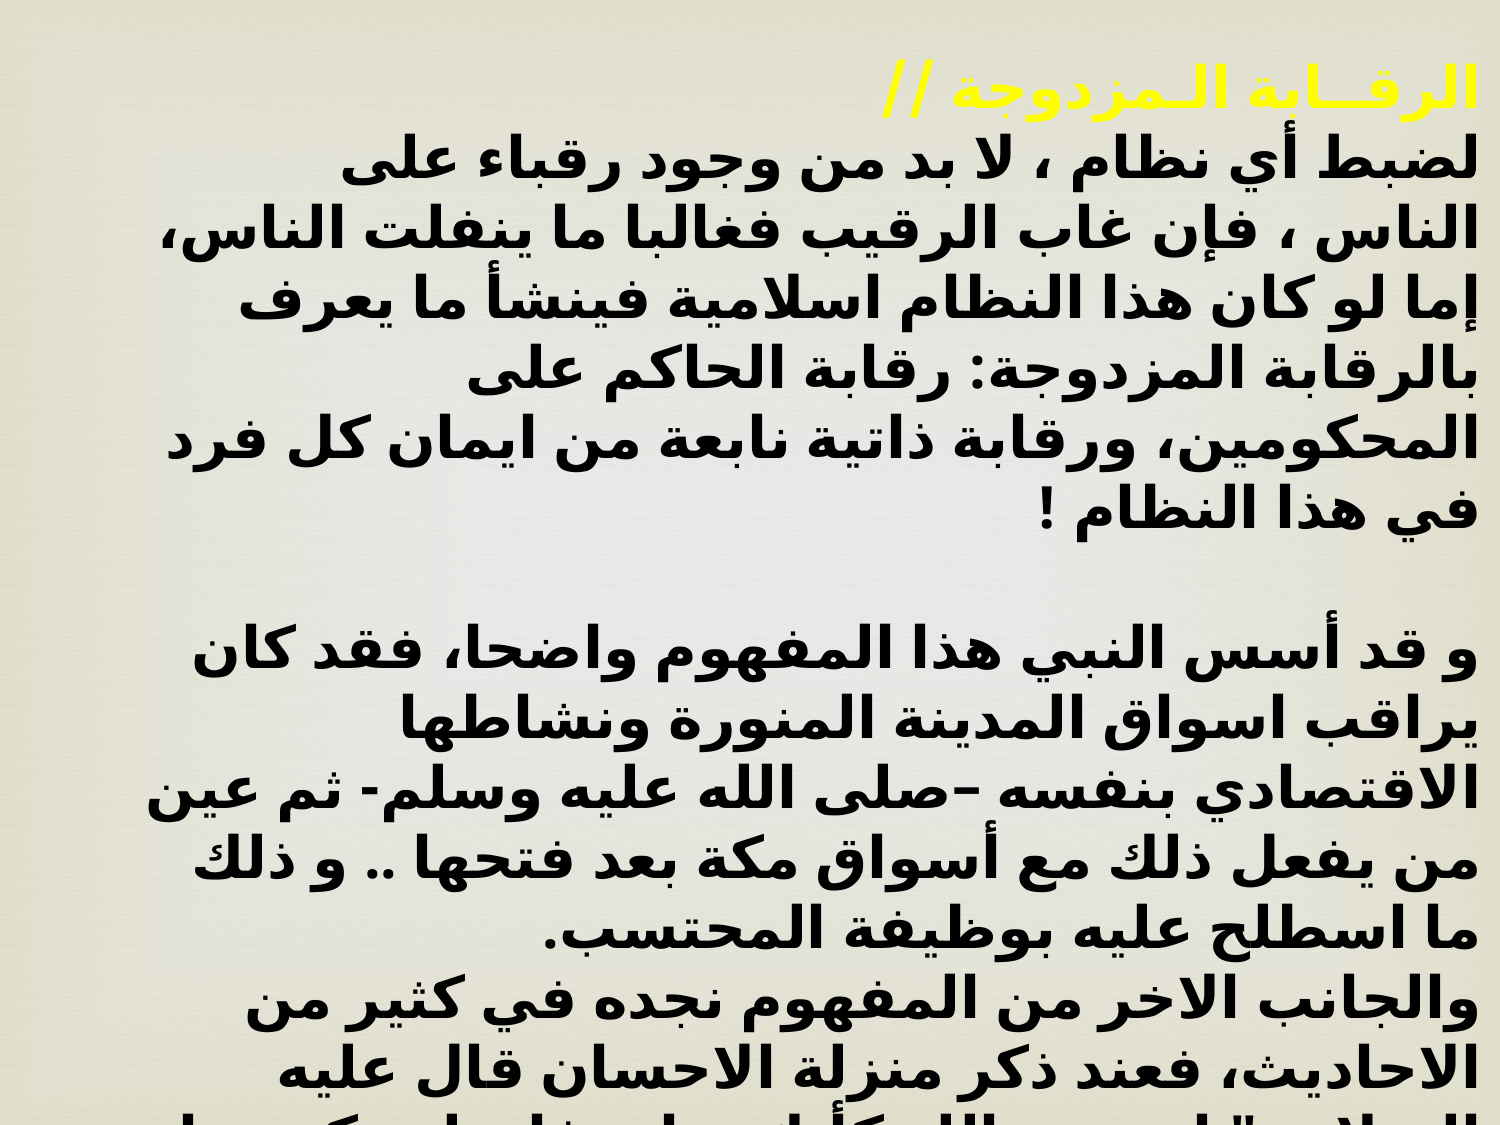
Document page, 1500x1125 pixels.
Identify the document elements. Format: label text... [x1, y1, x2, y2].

text_box الرقــابة الـمزدوجة // لضبط أي نظام ، لا بد من وجود رقباء على الناس ، فإن غاب الرقيب فغالبا ما ينفلت الناس، إما لو كان هذا النظام اسلامية فينشأ ما يعرف بالرقابة المزدوجة: رقابة الحاكم على المحكومين، ورقابة ذاتية نابعة من ايمان كل فرد في هذا النظام ! و قد أسس النبي هذا المفهوم واضحا، فقد كان يراقب اسواق المدينة المنورة ونشاطها الاقتصادي بنفسه –صلى الله عليه وسلم- ثم عين من يفعل ذلك مع أسواق مكة بعد فتحها .. و ذلك ما اسطلح عليه بوظيفة المحتسب. والجانب الاخر من المفهوم نجده في كثير من الاحاديث، فعند ذكر منزلة الاحسان قال عليه السلام :" ان تعبد الله كأنك تراه، فإن لم تكن تراه فإنه يراك" .. و " من غشنا فليس منا" .. وأحاديث كثيرة لتعظيم أمر الرقابة الذاتية [123, 42, 1497, 1125]
